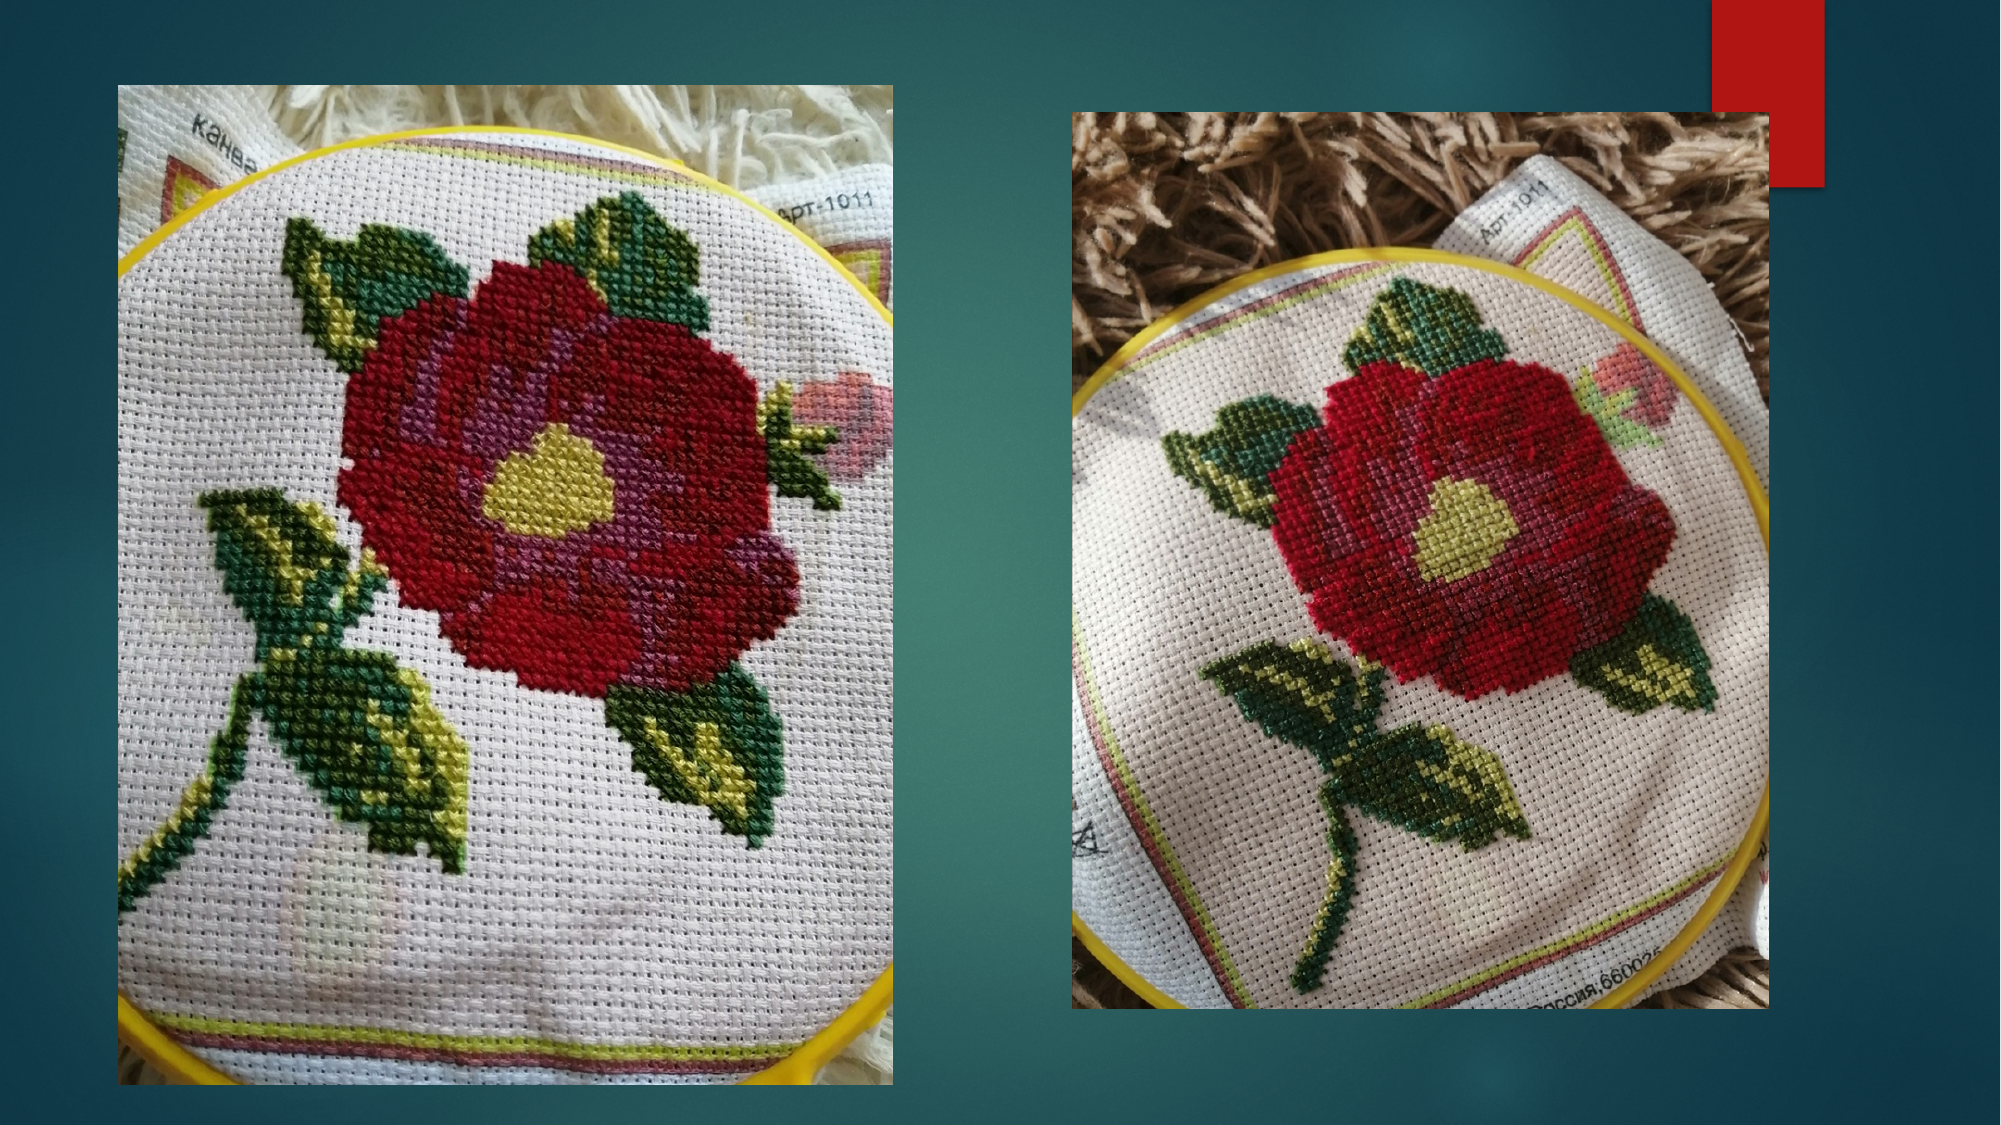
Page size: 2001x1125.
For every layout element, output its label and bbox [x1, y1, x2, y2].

picture [0, 85, 893, 1125]
picture [1072, 0, 1769, 1125]
